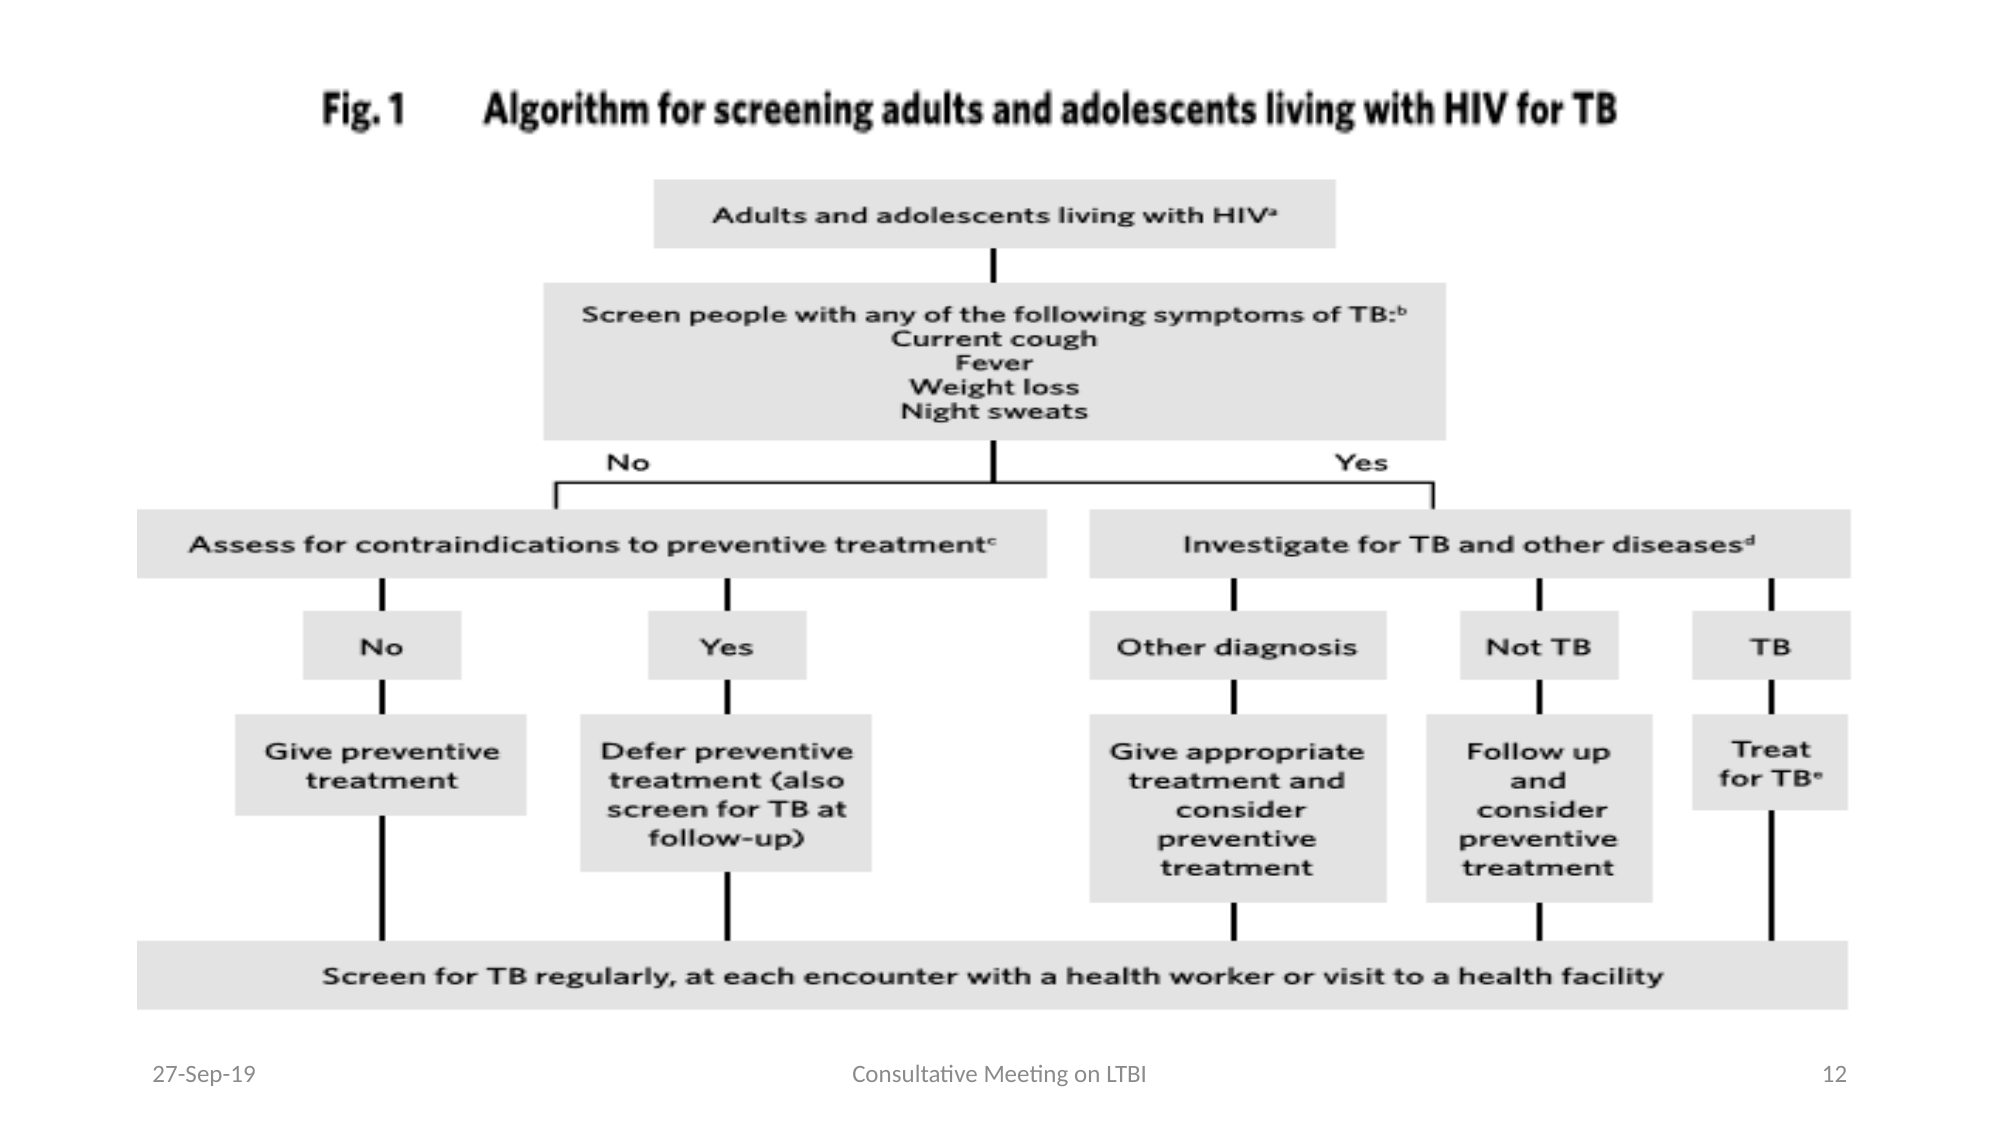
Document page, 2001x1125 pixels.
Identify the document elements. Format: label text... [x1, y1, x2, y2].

footer Consultative Meeting on LTBI [662, 1042, 1338, 1103]
picture [307, 70, 1623, 162]
slide_number 12 [1412, 1042, 1863, 1103]
picture [137, 178, 1863, 1021]
slide_number 27-Sep-19 [137, 1042, 588, 1103]
